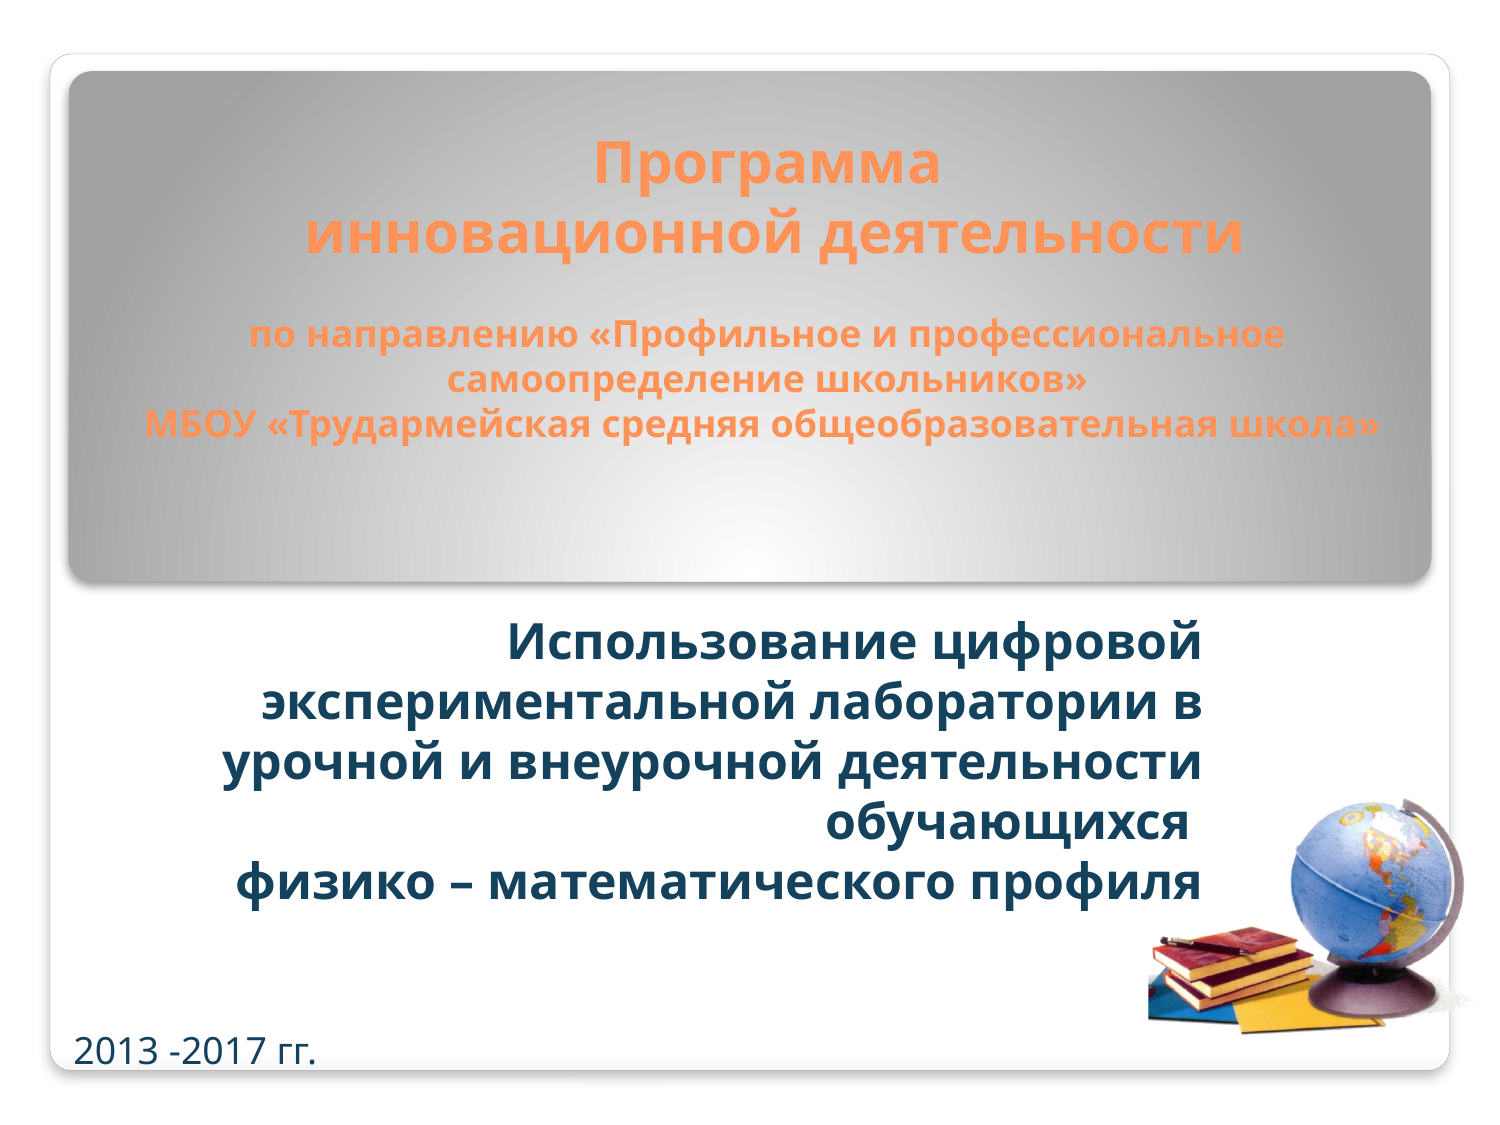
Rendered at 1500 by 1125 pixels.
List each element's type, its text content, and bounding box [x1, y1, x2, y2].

title Программа инновационной деятельности по направлению «Профильное и профессиональное самоопределение школьников» МБОУ «Трудармейская средняя общеобразовательная школа» [128, 128, 1407, 493]
subtitle Использование цифровой экспериментальной лаборатории в урочной и внеурочной деятельности обучающихся физико – математического профиля [82, 609, 1219, 938]
picture [1148, 796, 1475, 1054]
text_box 2013 -2017 гг. [58, 1019, 1266, 1080]
